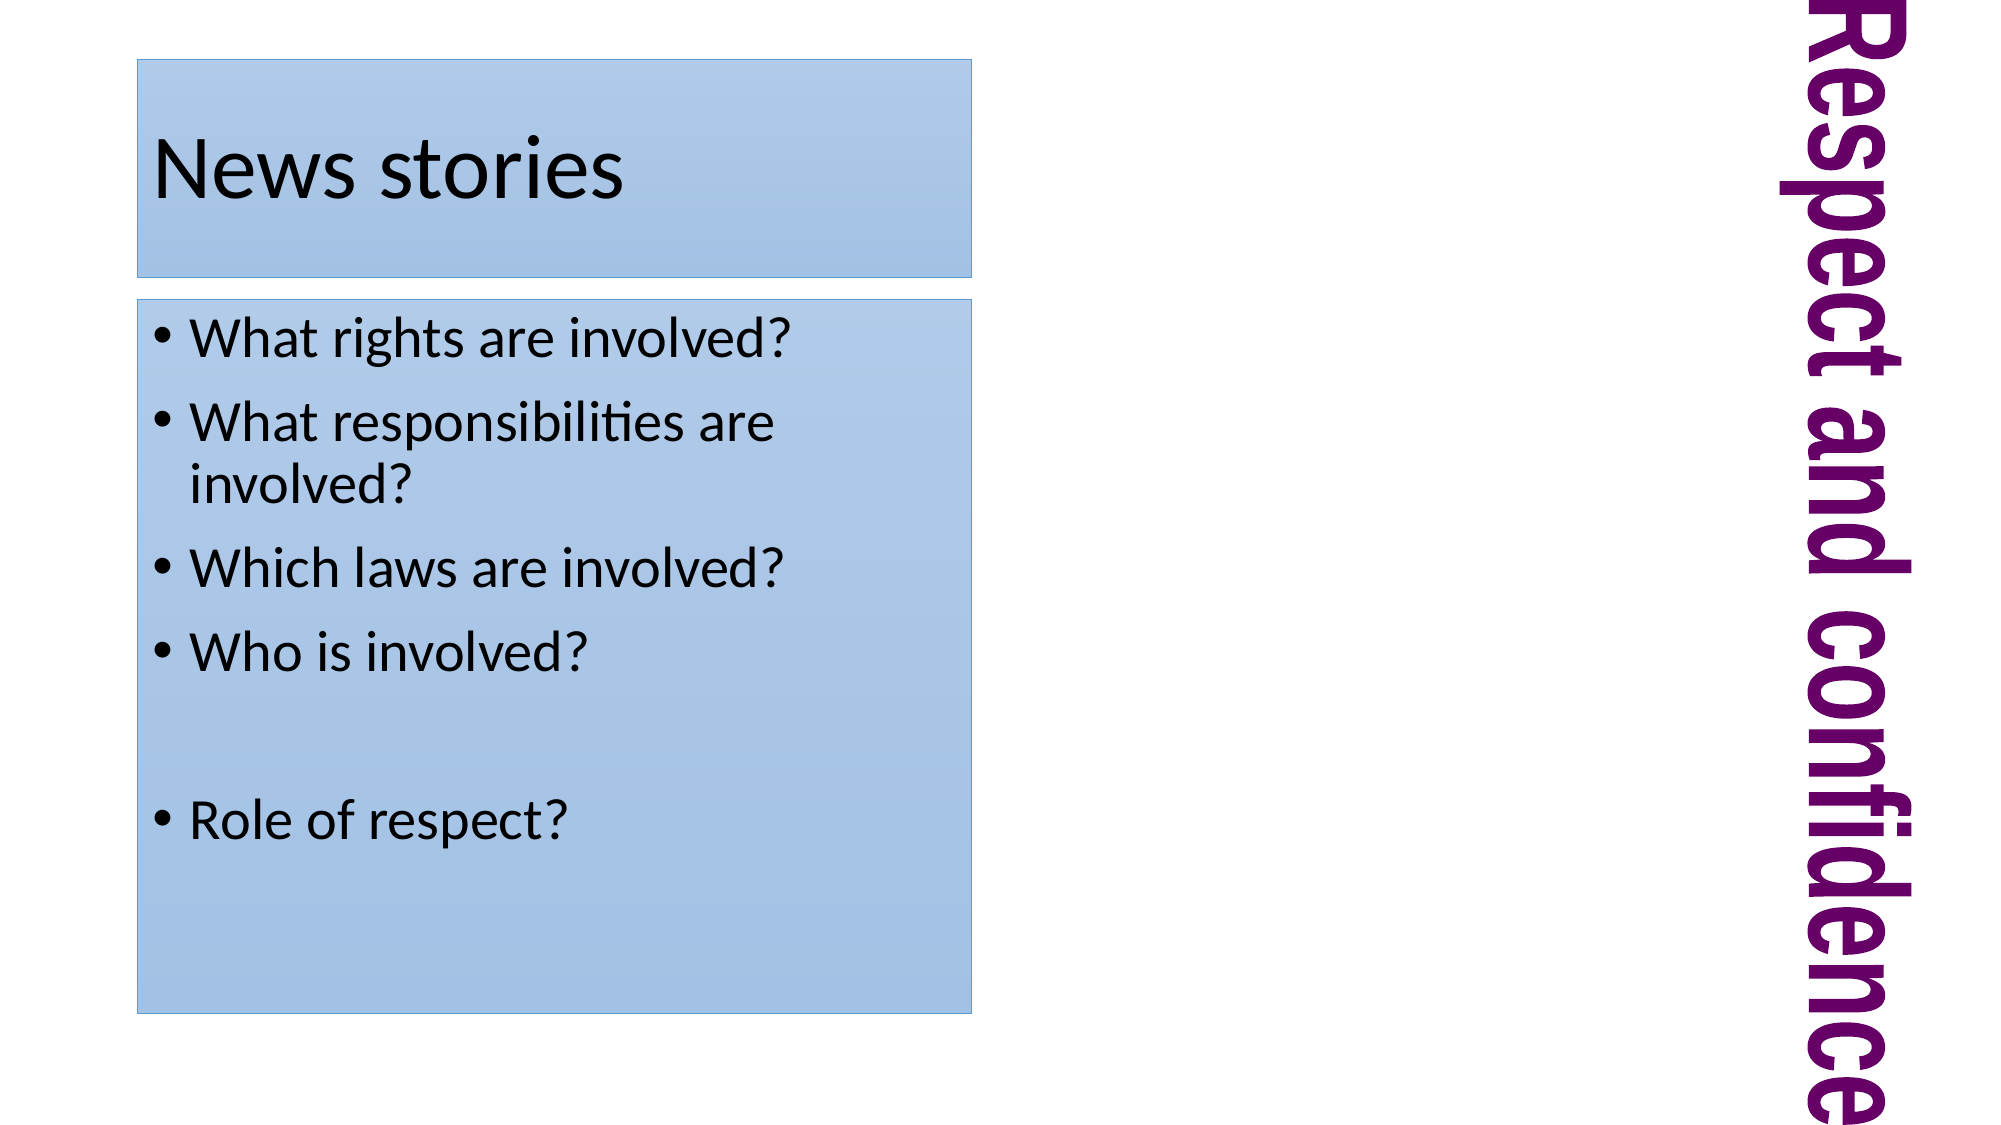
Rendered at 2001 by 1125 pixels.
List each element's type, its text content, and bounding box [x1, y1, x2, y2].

title News stories [137, 59, 972, 278]
list What rights are involved? What responsibilities are involved? Which laws are involved? Who is involved? Role of respect? [137, 299, 972, 1014]
